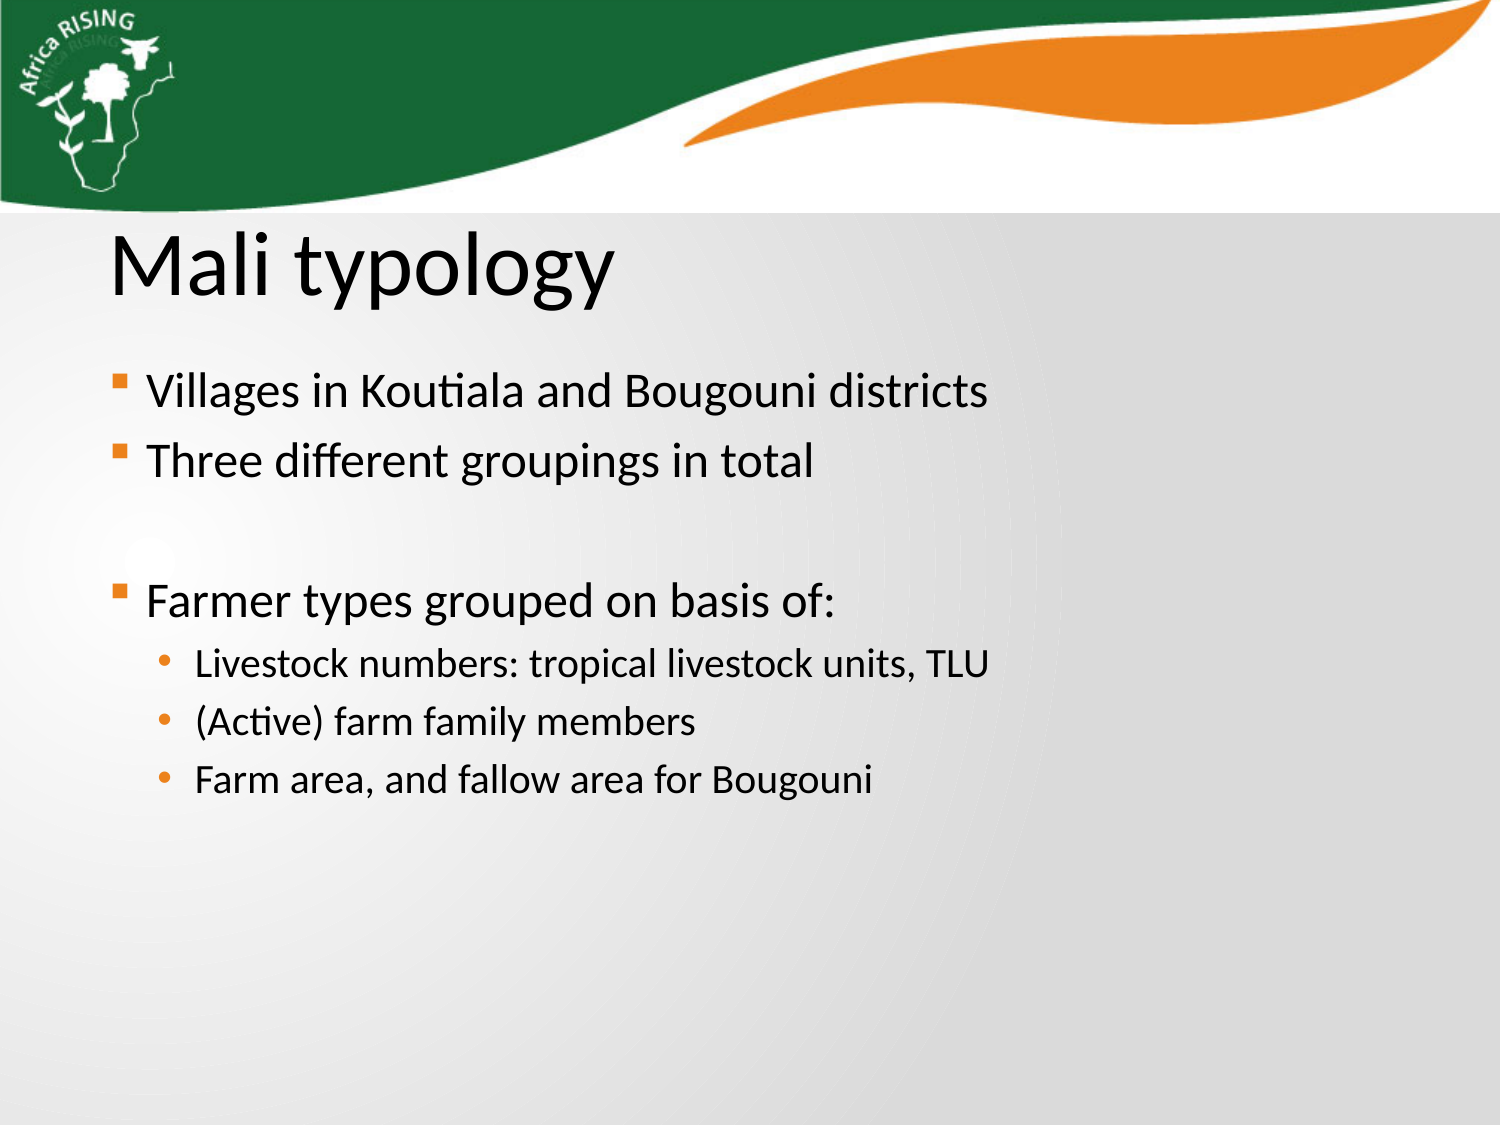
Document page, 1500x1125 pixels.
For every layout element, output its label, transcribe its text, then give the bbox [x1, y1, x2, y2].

list Villages in Koutiala and Bougouni districts Three different groupings in total Farmer types grouped on basis of: Livestock numbers: tropical livestock units, TLU (Active) farm family members Farm area, and fallow area for Bougouni [75, 384, 1412, 1071]
picture [0, 0, 1500, 213]
list Mali typology [75, 196, 1412, 384]
